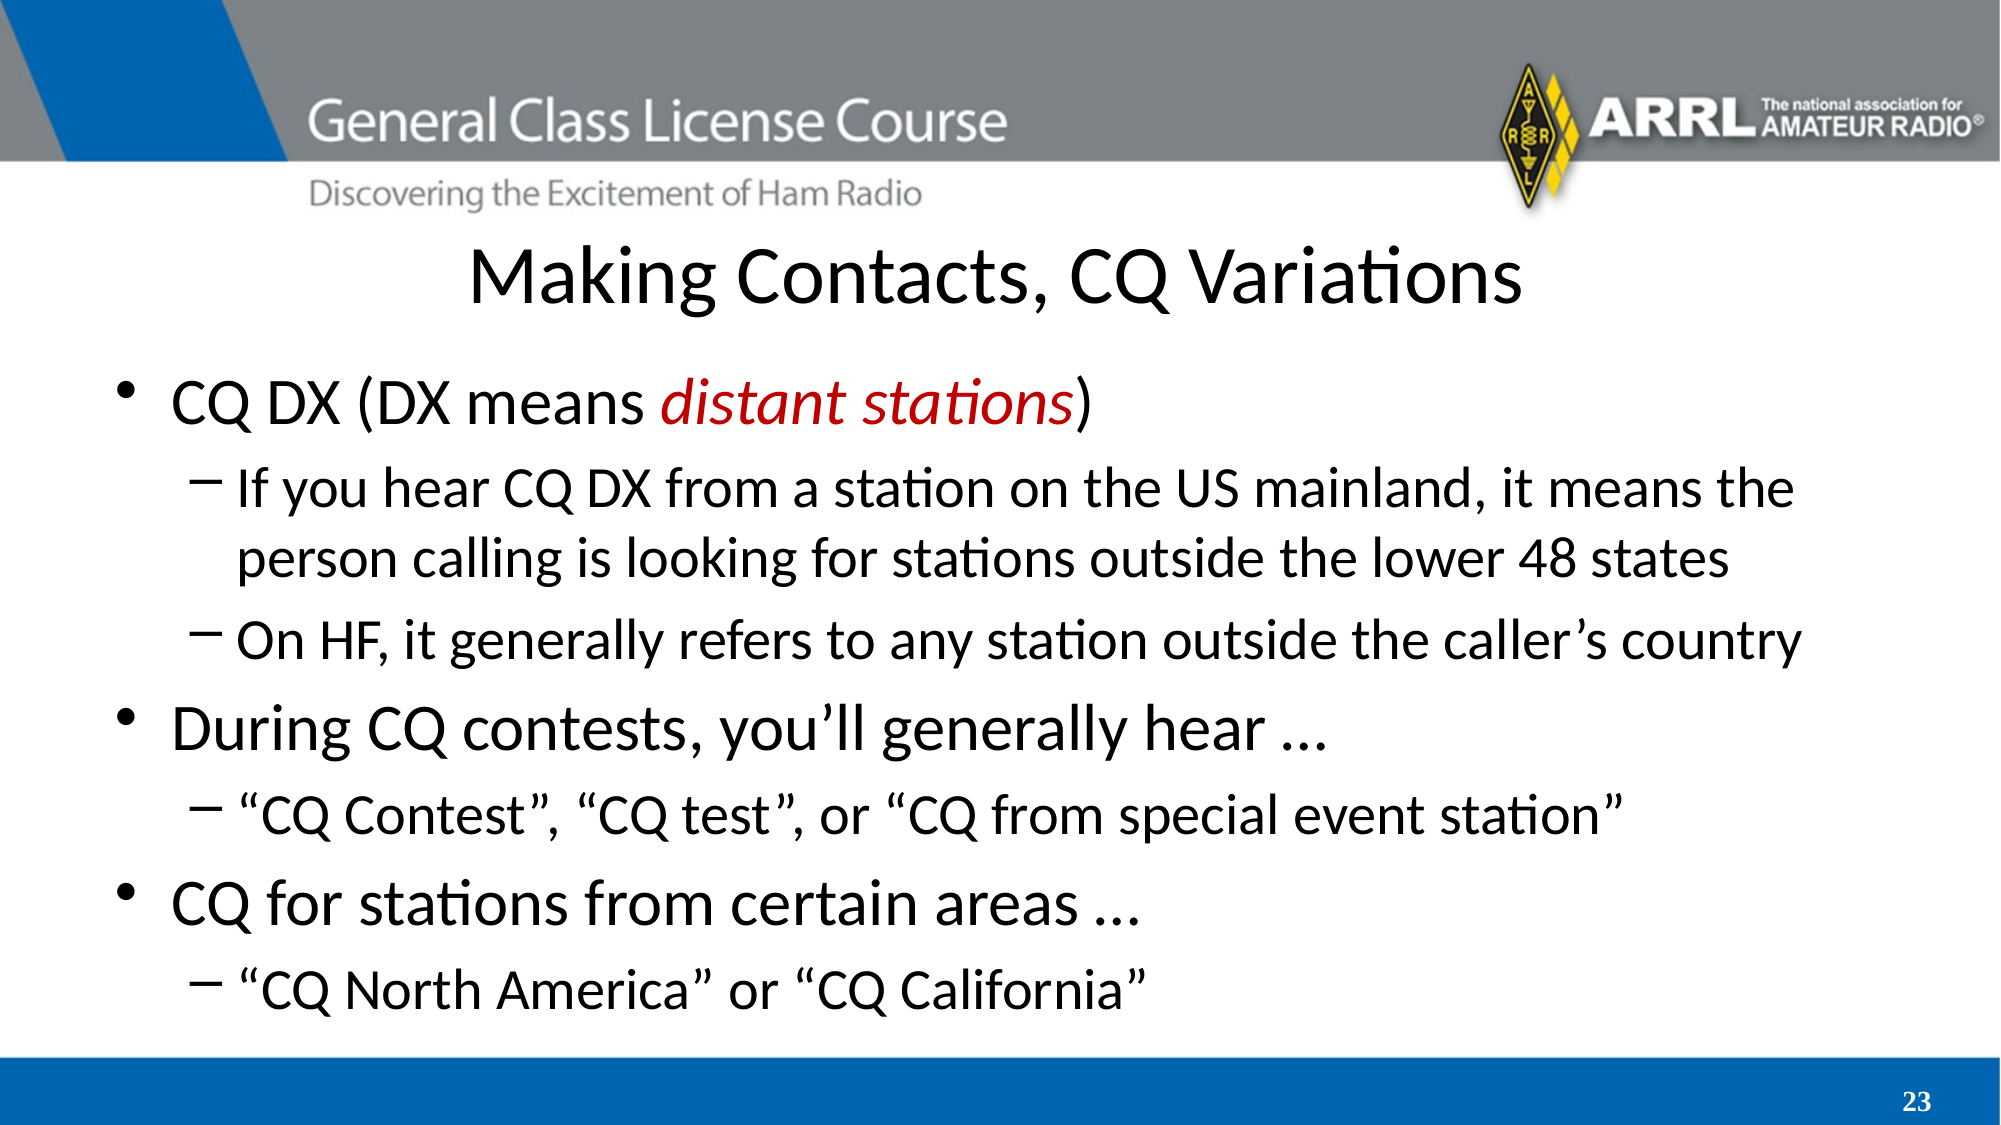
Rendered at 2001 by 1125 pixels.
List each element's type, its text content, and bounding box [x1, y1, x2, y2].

list CQ DX (DX means distant stations) If you hear CQ DX from a station on the US mainland, it means the person calling is looking for stations outside the lower 48 states On HF, it generally refers to any station outside the caller’s country During CQ contests, you’ll generally hear … “CQ Contest”, “CQ test”, or “CQ from special event station” CQ for stations from certain areas … “CQ North America” or “CQ California” [99, 350, 1900, 1037]
title Making Contacts, CQ Variations [96, 212, 1897, 356]
picture [0, 0, 2001, 1125]
